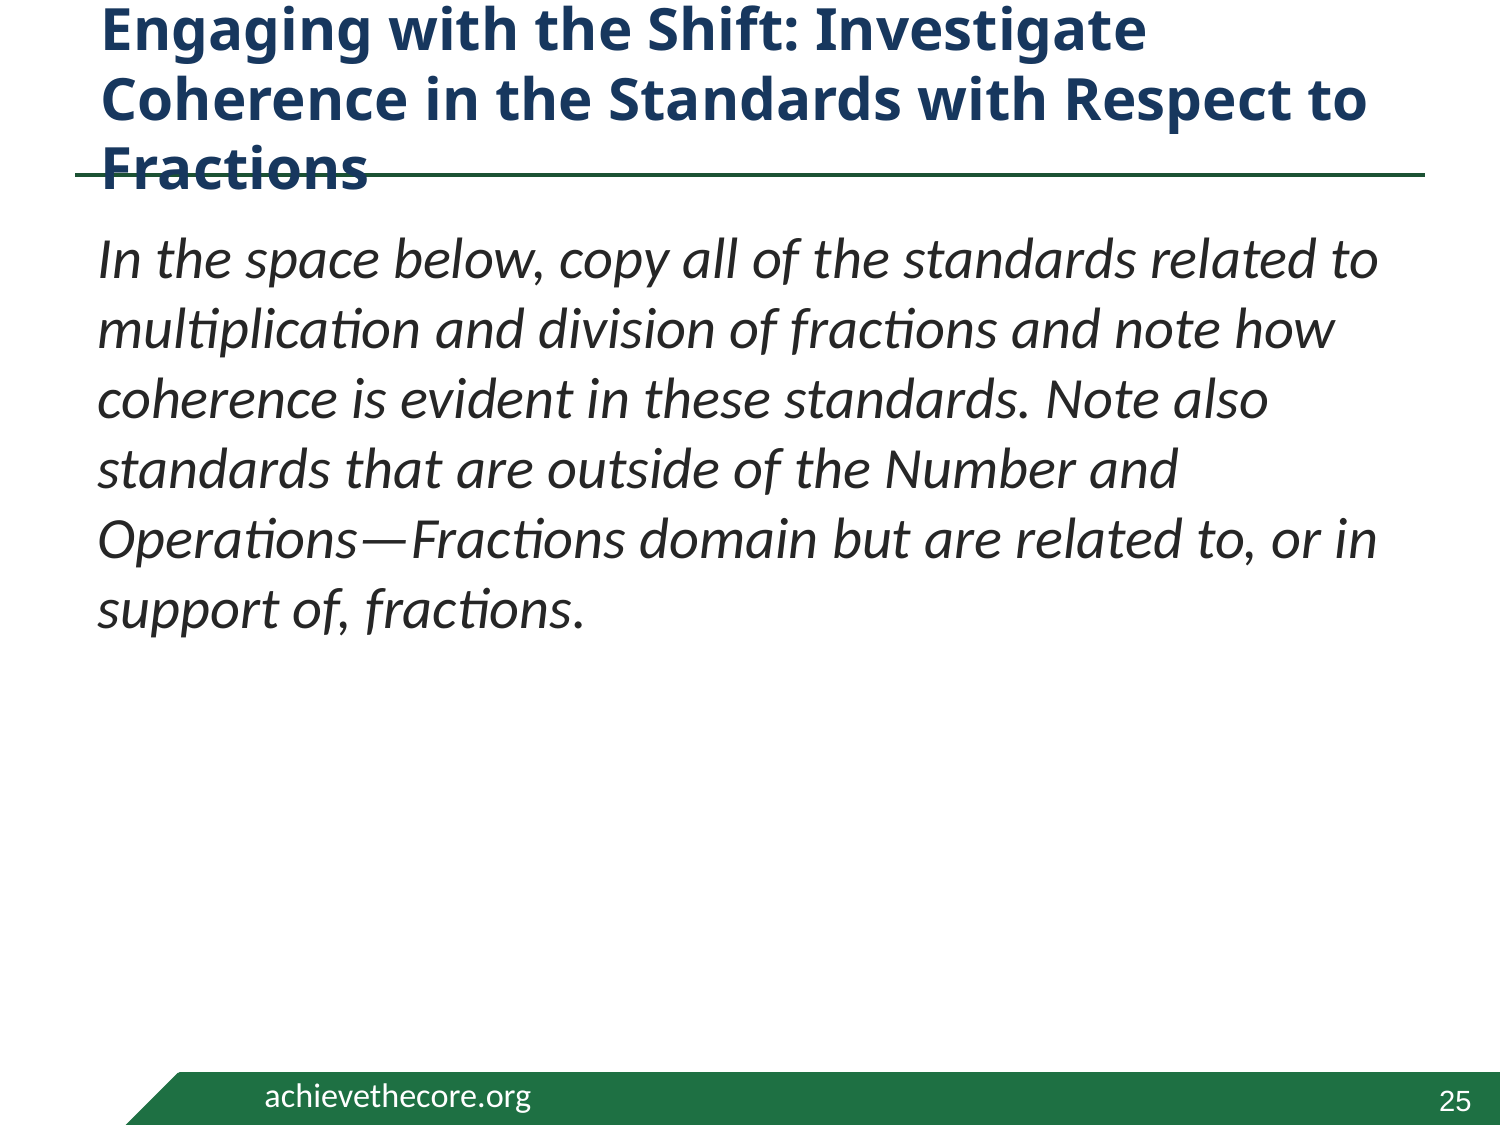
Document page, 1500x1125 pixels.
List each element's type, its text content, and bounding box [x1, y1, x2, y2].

title Engaging with the Shift: Investigate Coherence in the Standards with Respect to Fractions [85, 0, 1436, 210]
list In the space below, copy all of the standards related to multiplication and division of fractions and note how coherence is evident in these standards. Note also standards that are outside of the Number and Operations—Fractions domain but are related to, or in support of, fractions. [82, 212, 1418, 866]
slide_number 25 [1136, 1073, 1487, 1125]
